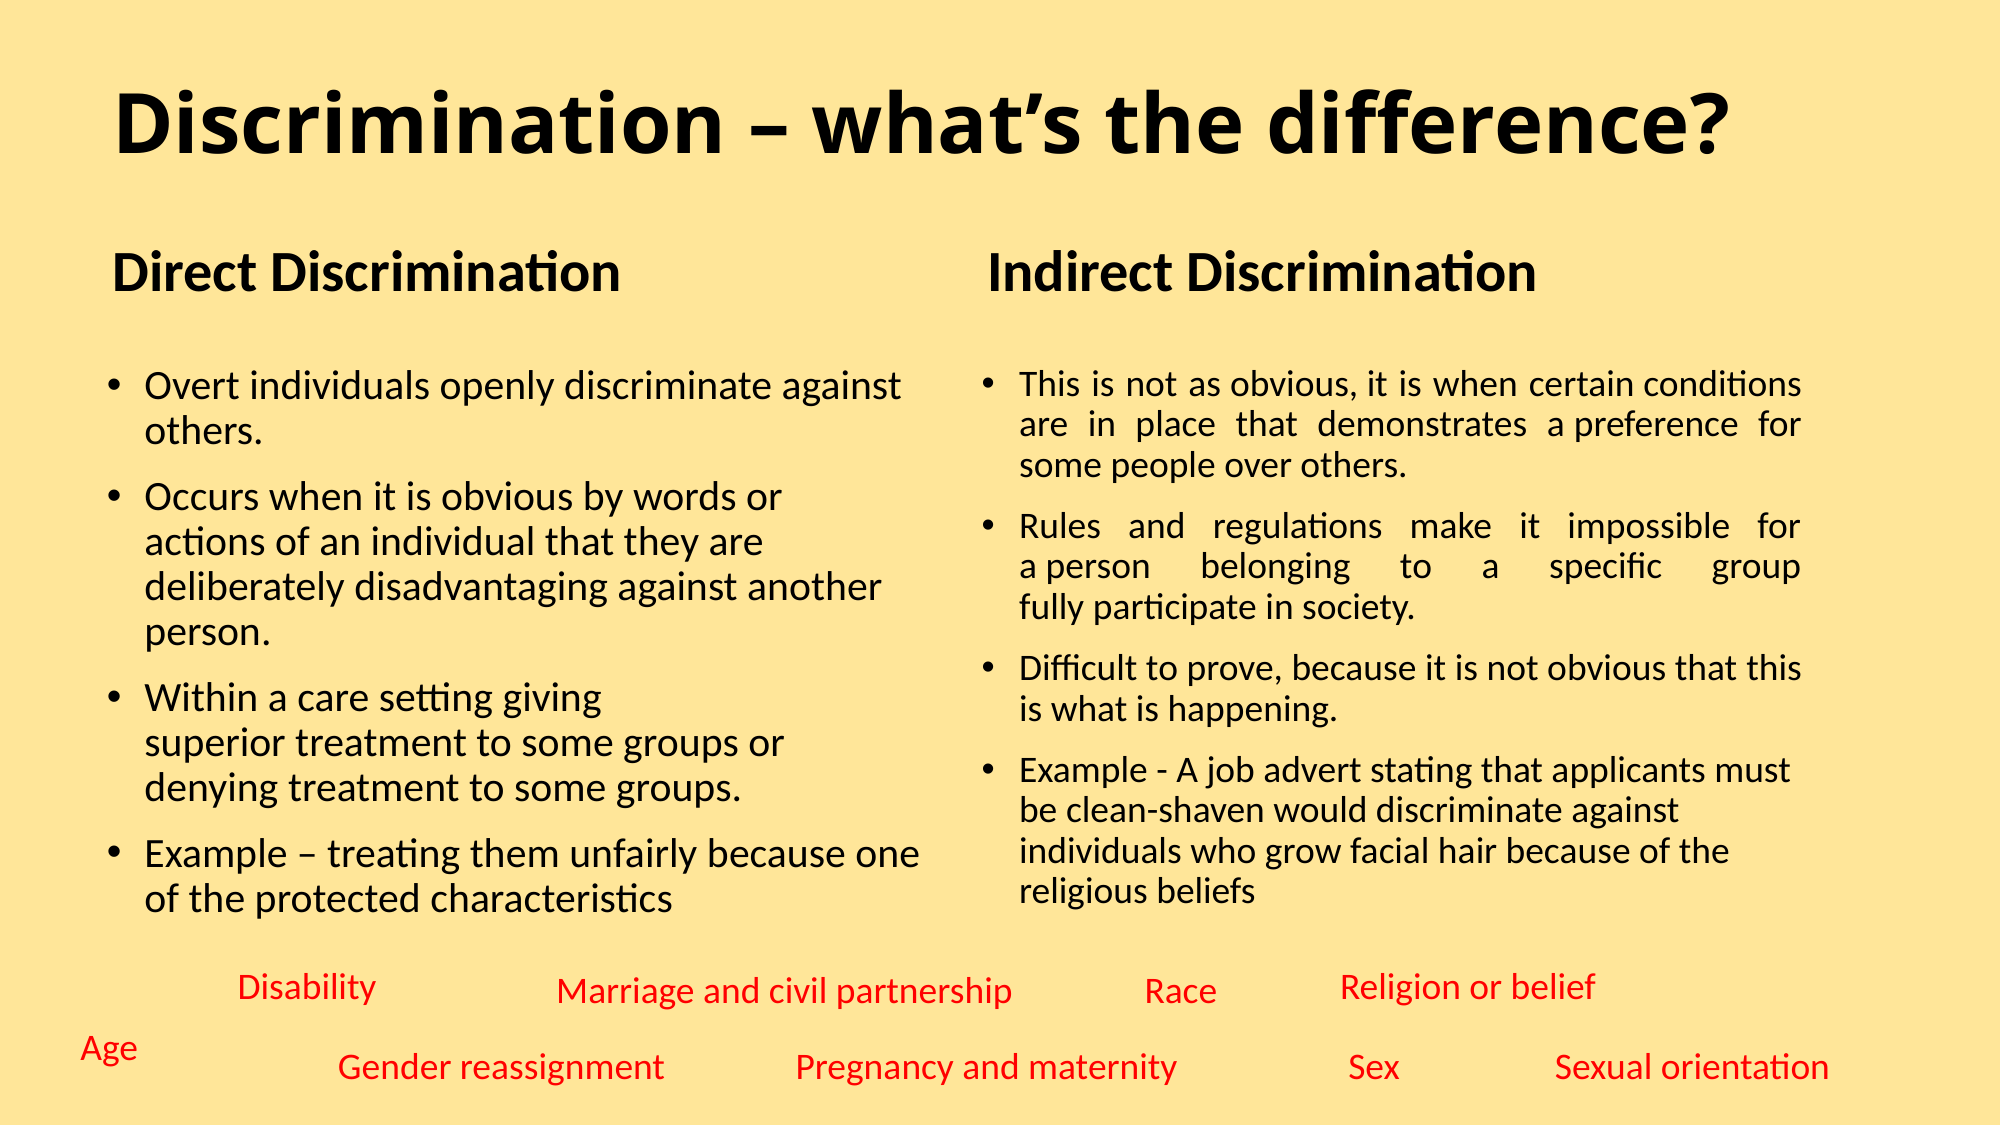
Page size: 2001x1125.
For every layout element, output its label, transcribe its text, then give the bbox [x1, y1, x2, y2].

text_box Age [10, 1015, 209, 1076]
list Indirect Discrimination [972, 234, 1823, 325]
text_box Marriage and civil partnership [514, 958, 1051, 1019]
list This is not as obvious, it is when certain conditions are in place that demonstrates a preference for some people over others. ​ Rules and regulations make it impossible for a person belonging to a specific group fully participate in society.​ Difficult to prove, because it is not obvious that this is what is happening. Example - A job advert stating that applicants must be clean-shaven would discriminate against individuals who grow facial hair because of the religious beliefs [966, 356, 1817, 961]
text_box Sexual orientation [1515, 1034, 1871, 1095]
text_box Sex [1196, 1034, 1515, 1095]
text_box Disability [208, 955, 407, 1015]
text_box Religion or belief [1290, 954, 1646, 1015]
list Overt individuals openly discriminate against others.​ Occurs when it is obvious by words or actions of an individual that they are deliberately disadvantaging against another person.​ Within a care setting giving superior treatment to some groups or denying treatment to some groups. Example – treating them unfairly because one of the protected characteristics [91, 356, 938, 961]
text_box Gender reassignment [307, 1034, 696, 1095]
list Direct Discrimination [97, 234, 944, 325]
title Discrimination – what’s the difference? [97, 18, 1823, 236]
text_box Race [1051, 958, 1311, 1019]
text_box Pregnancy and maternity [747, 1034, 1196, 1095]
